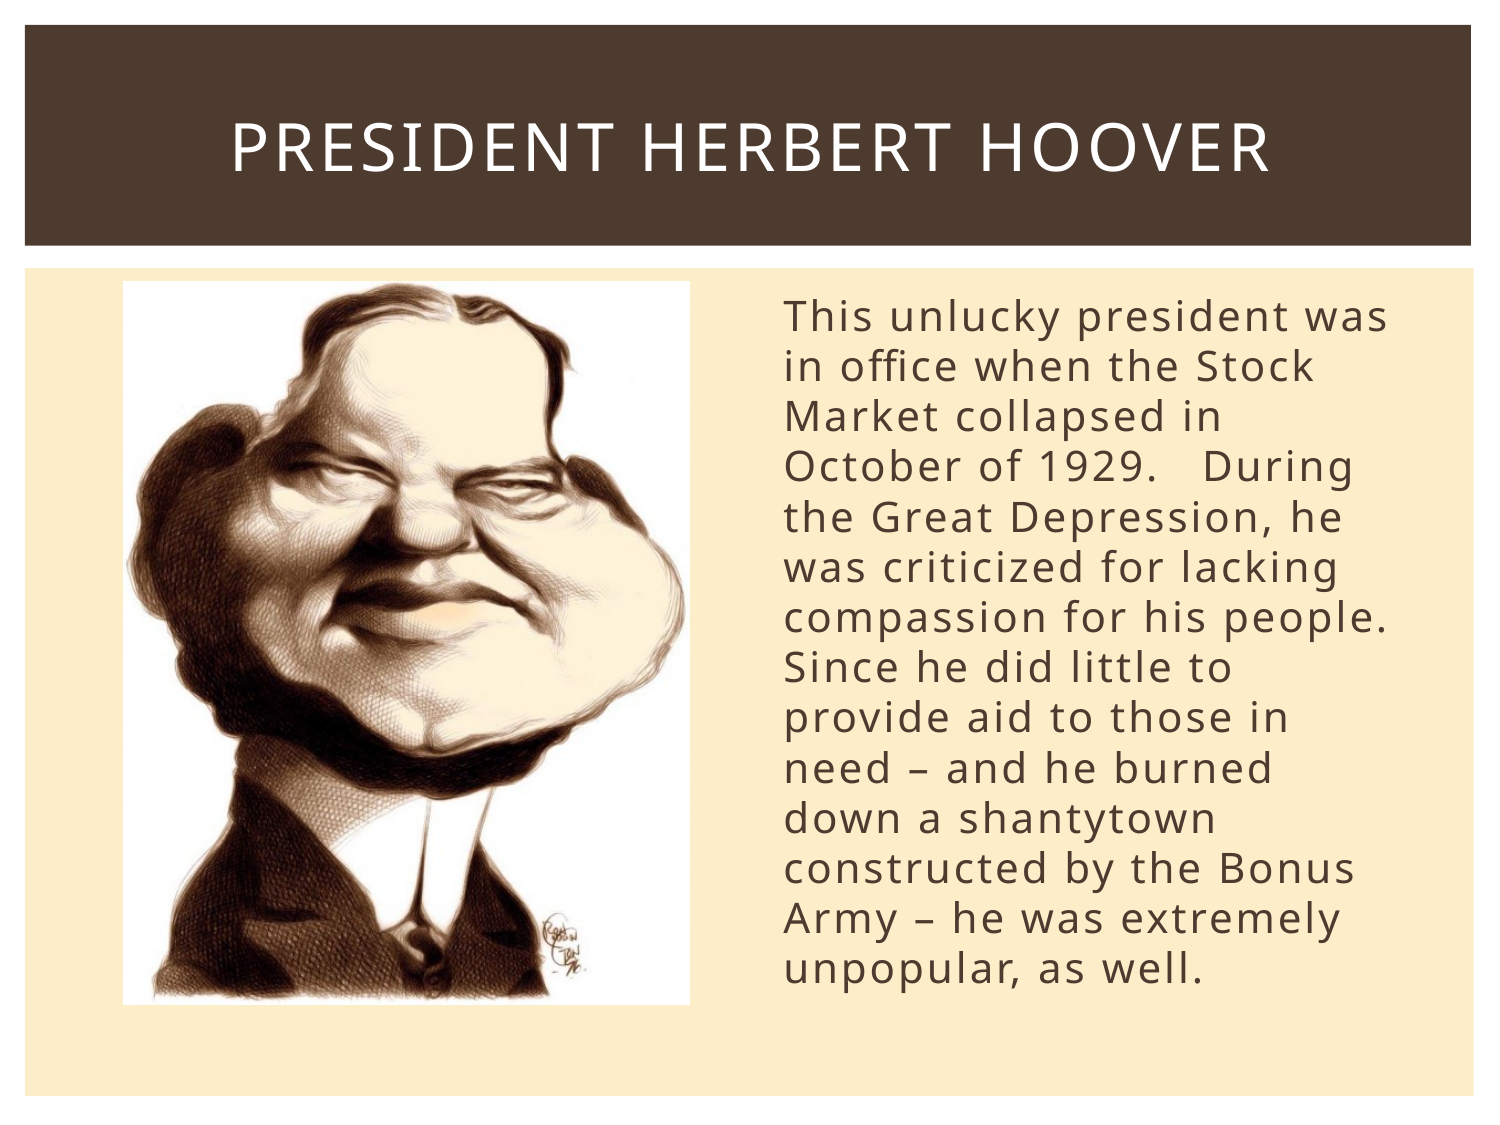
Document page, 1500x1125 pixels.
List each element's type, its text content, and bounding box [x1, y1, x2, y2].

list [122, 281, 690, 1006]
list This unlucky president was in office when the Stock Market collapsed in October of 1929. During the Great Depression, he was criticized for lacking compassion for his people. Since he did little to provide aid to those in need – and he burned down a shantytown constructed by the Bonus Army – he was extremely unpopular, as well. [762, 281, 1425, 1005]
title President Herbert hoover [62, 58, 1438, 232]
